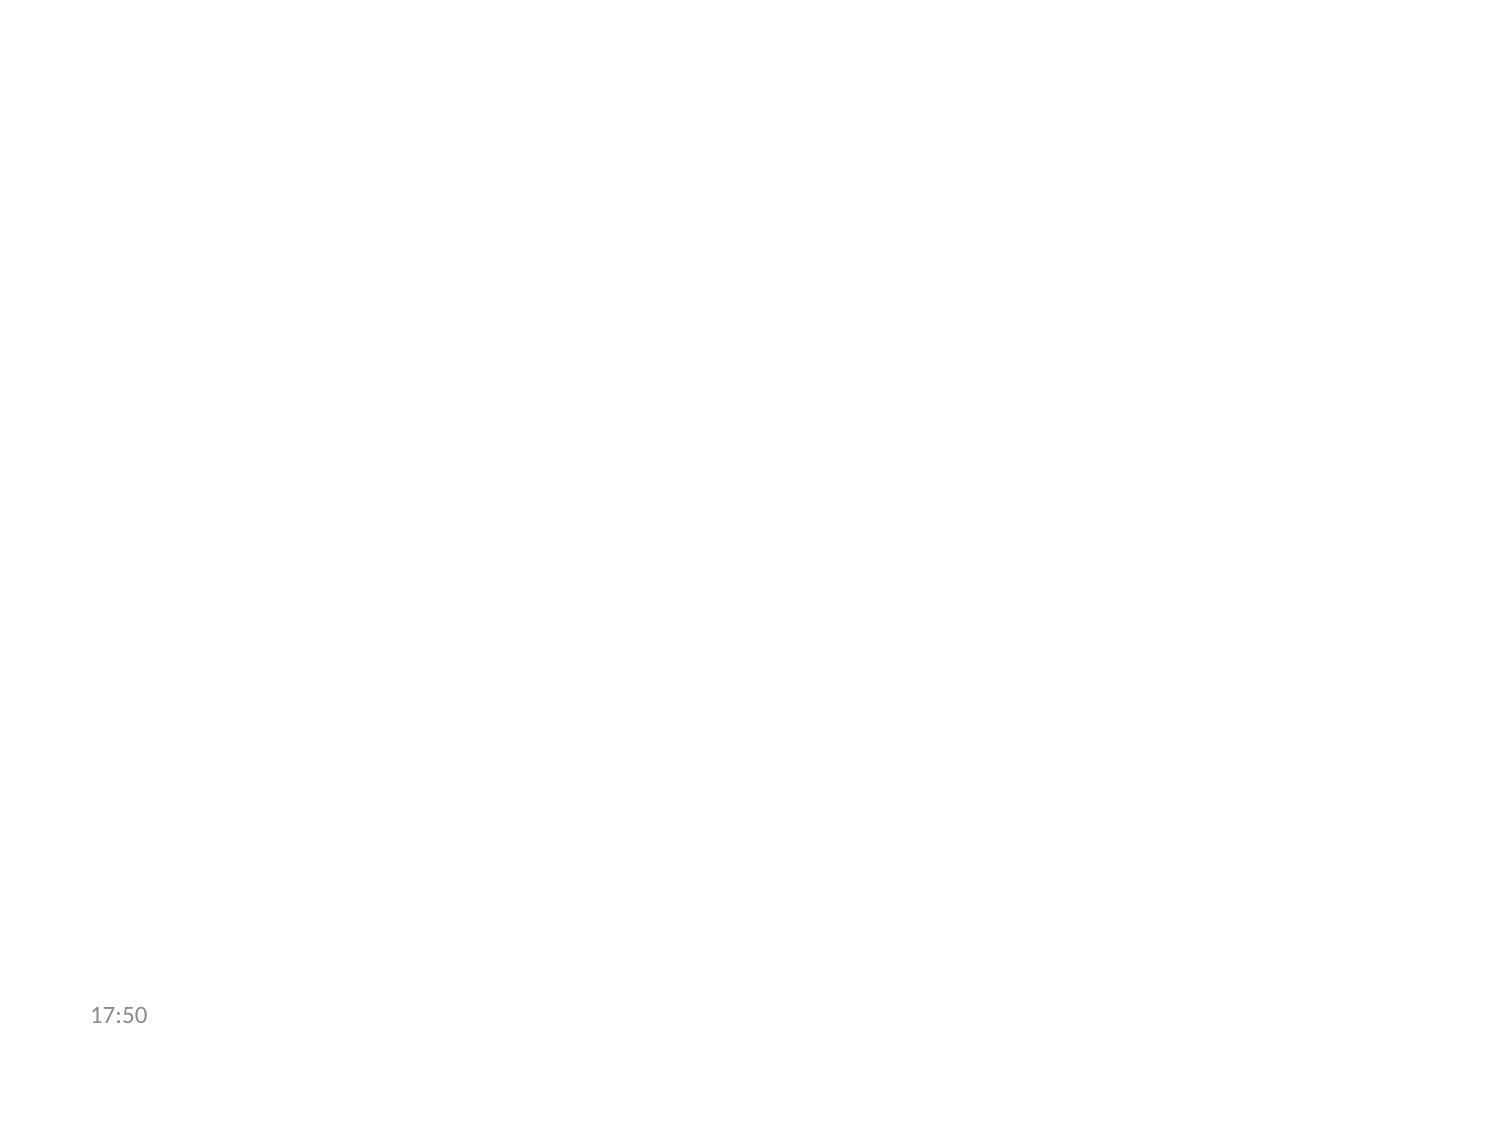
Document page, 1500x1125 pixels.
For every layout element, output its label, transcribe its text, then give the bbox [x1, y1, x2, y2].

text_box 15:35 [75, 983, 425, 1044]
